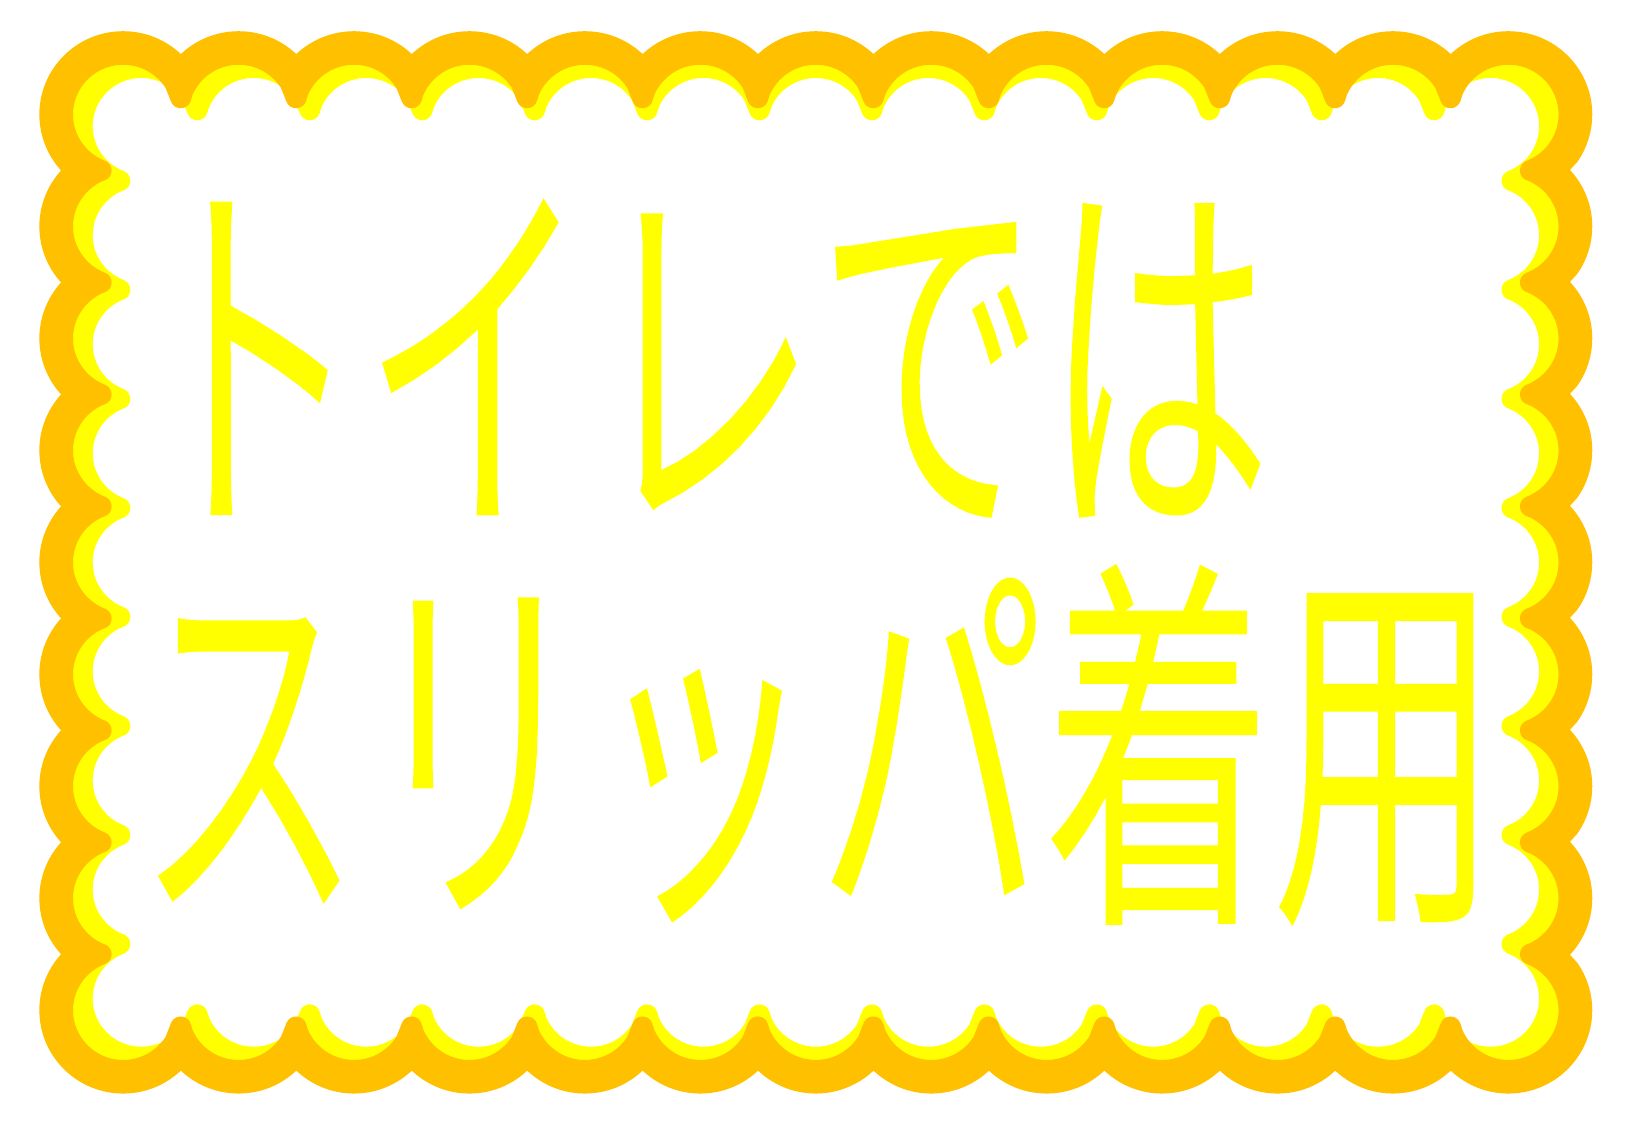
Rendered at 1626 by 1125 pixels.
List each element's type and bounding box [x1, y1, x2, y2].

text_box [294, 0, 1337, 1125]
